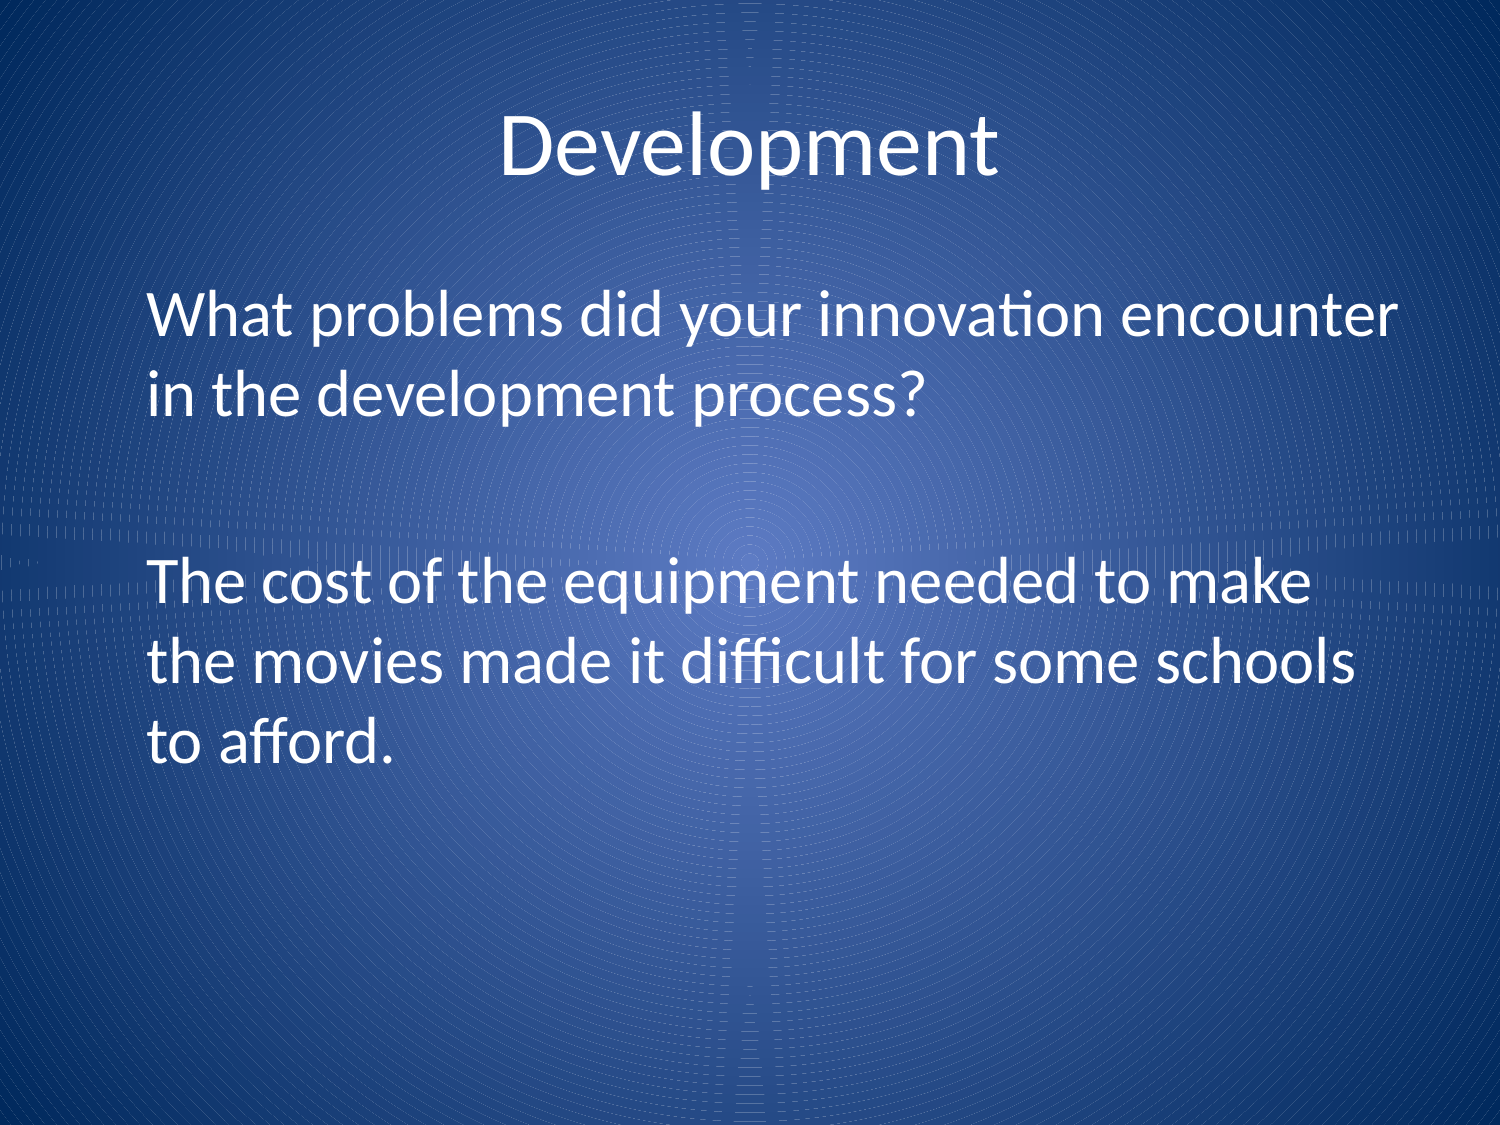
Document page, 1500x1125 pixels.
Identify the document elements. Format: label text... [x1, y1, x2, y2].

title Development [75, 45, 1425, 233]
list What problems did your innovation encounter in the development process? The cost of the equipment needed to make the movies made it difficult for some schools to afford. [75, 262, 1425, 1005]
